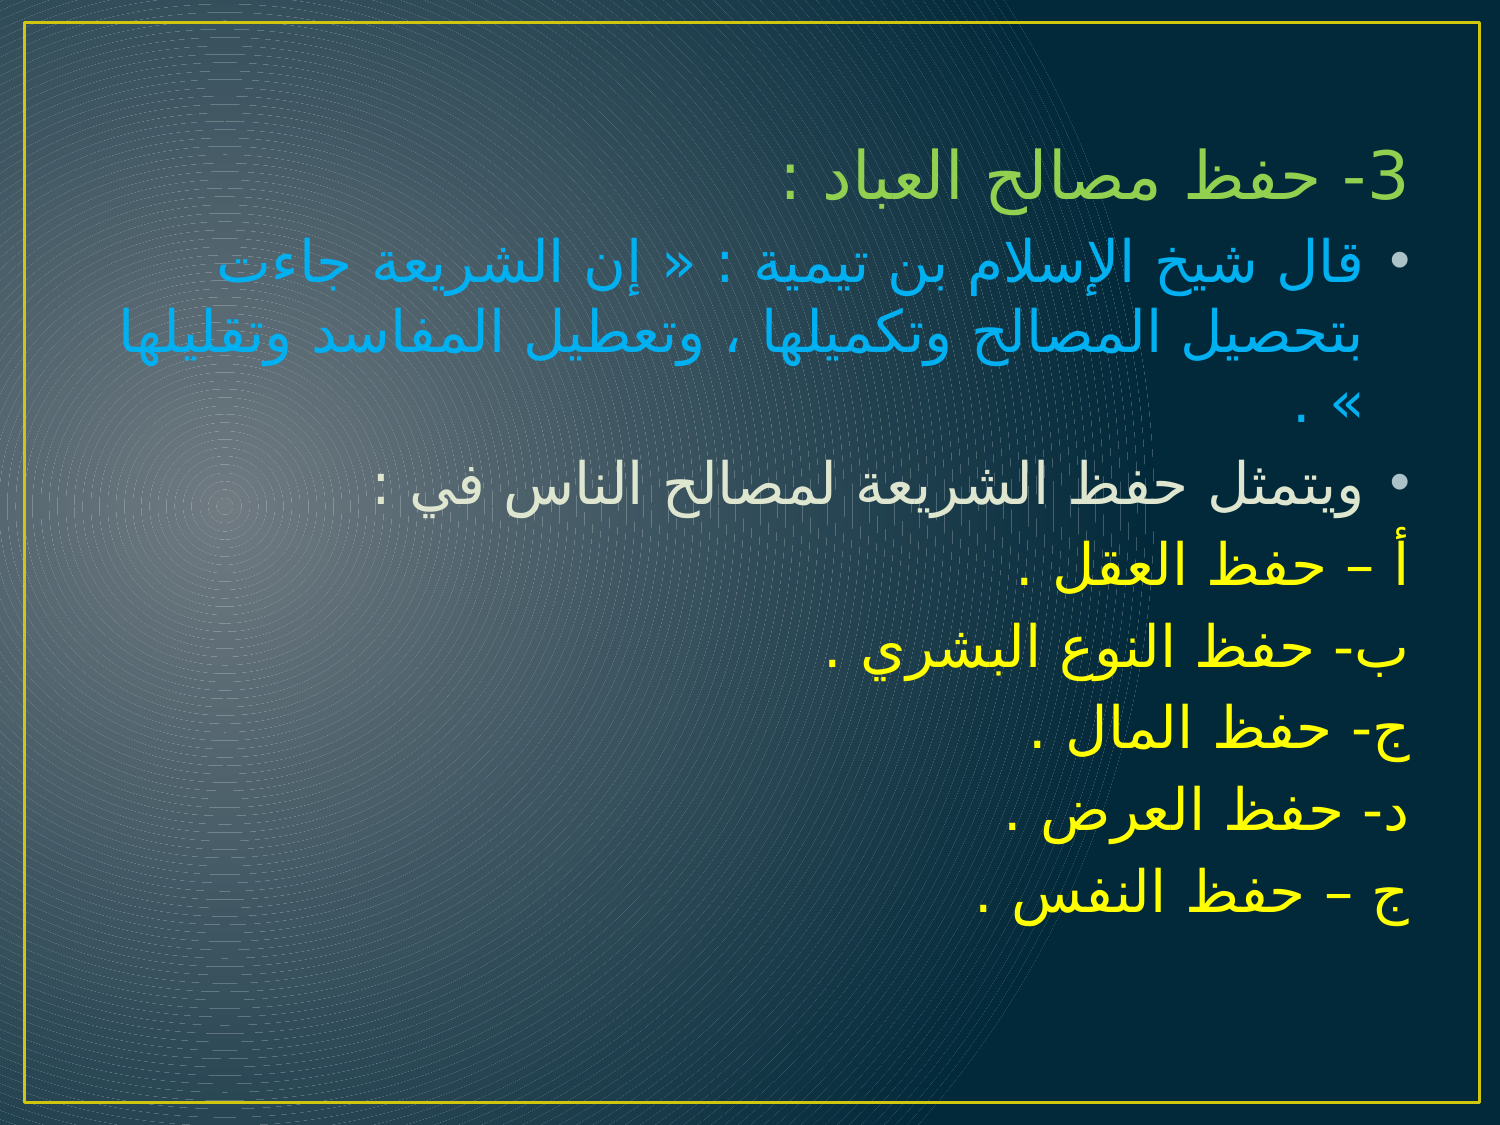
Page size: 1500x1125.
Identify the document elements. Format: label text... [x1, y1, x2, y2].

list 3- حفظ مصالح العباد : قال شيخ الإسلام بن تيمية : « إن الشريعة جاءت بتحصيل المصالح وتكميلها ، وتعطيل المفاسد وتقليلها » . ويتمثل حفظ الشريعة لمصالح الناس في : أ – حفظ العقل . ب- حفظ النوع البشري . ج- حفظ المال . د- حفظ العرض . ج – حفظ النفس . [75, 125, 1425, 1005]
